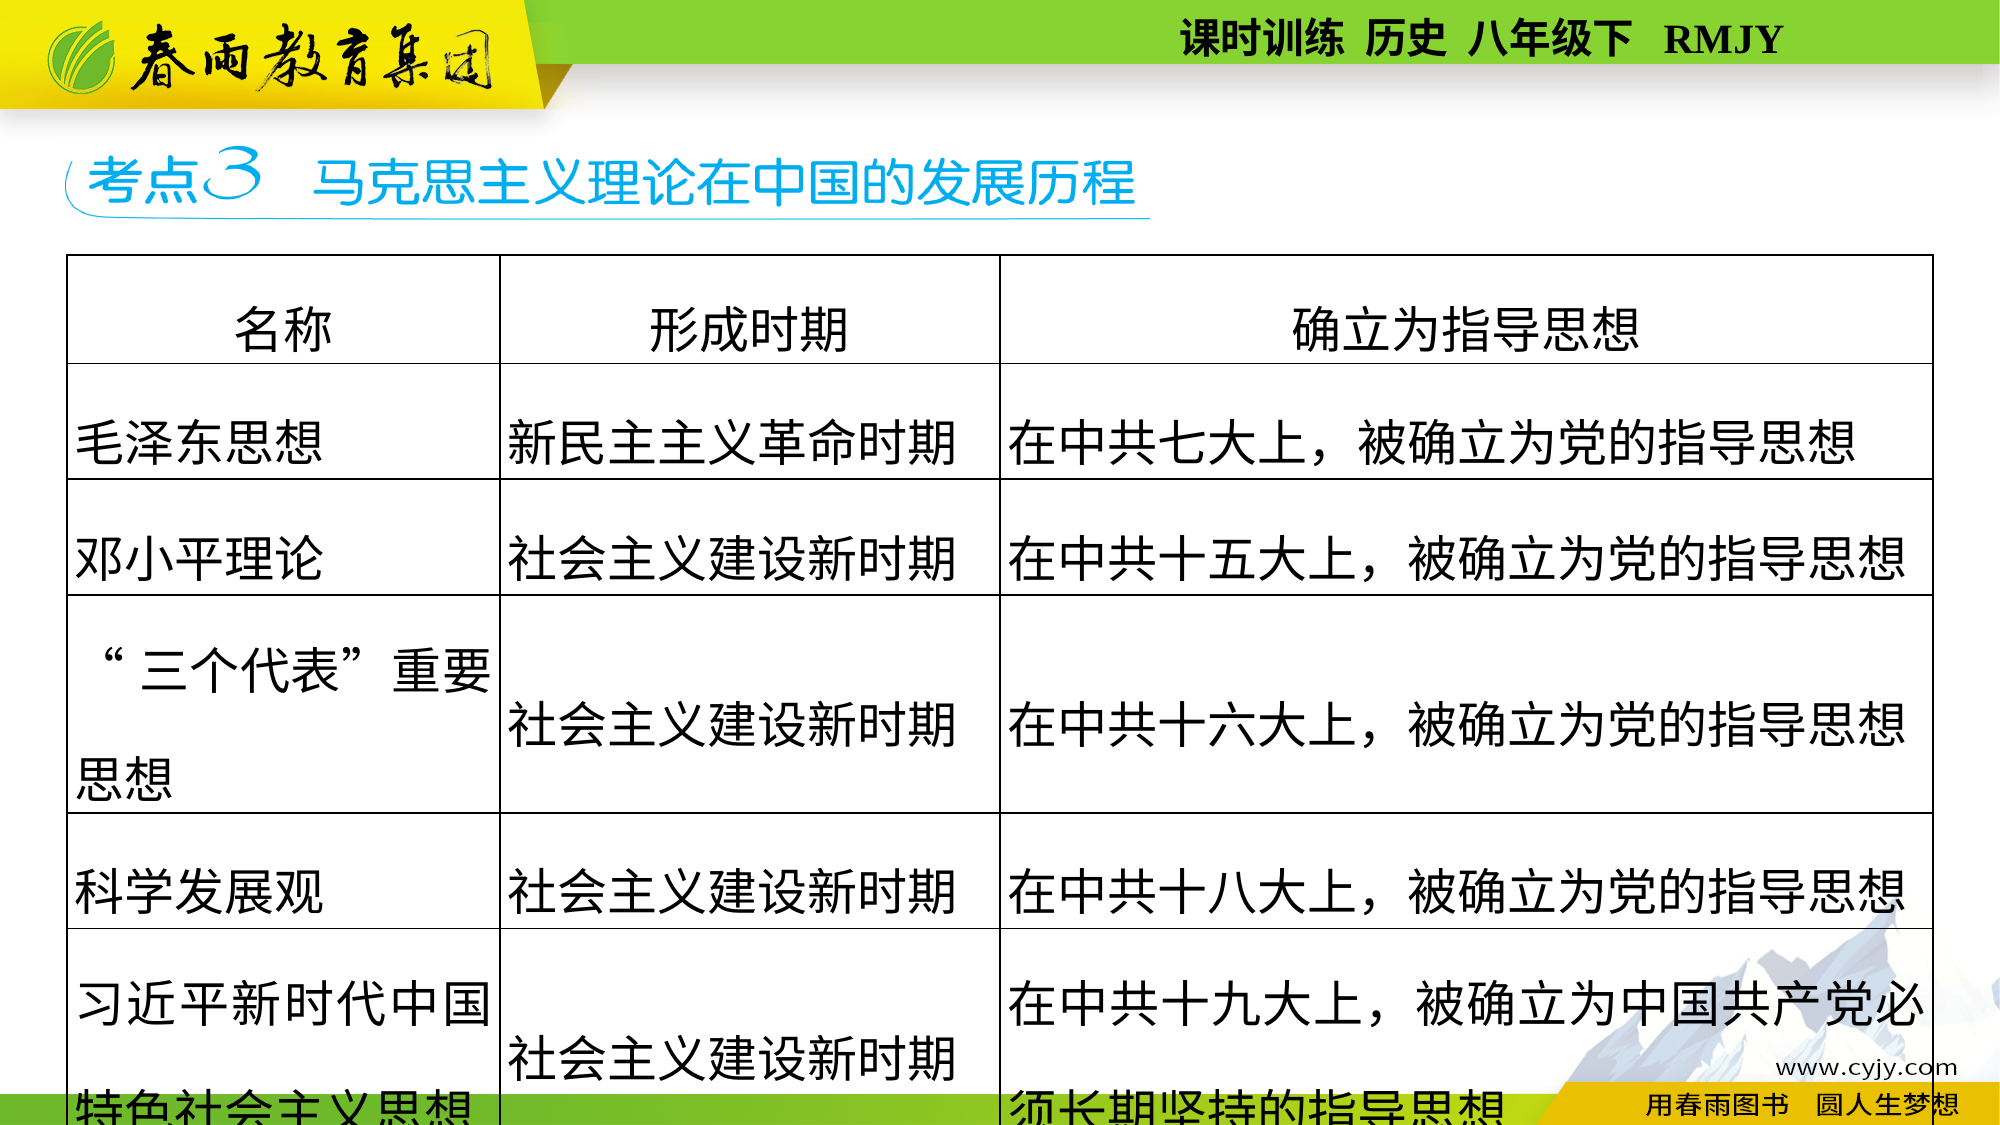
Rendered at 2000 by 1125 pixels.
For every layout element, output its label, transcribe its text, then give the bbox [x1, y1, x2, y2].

table_cell 邓小平理论 [68, 480, 499, 594]
table_header 名称 [68, 256, 499, 363]
table_cell 在中共十五大上，被确立为党的指导思想 [1001, 480, 1932, 594]
picture [0, 0, 2000, 1125]
table_cell 在中共十九大上，被确立为中国共产党必须长期坚持的指导思想 [1001, 929, 1932, 1125]
table_header 确立为指导思想 [1001, 256, 1932, 363]
table_cell 社会主义建设新时期 [501, 814, 999, 928]
table_cell 社会主义建设新时期 [501, 929, 999, 1125]
table_cell 在中共七大上，被确立为党的指导思想 [1001, 364, 1932, 478]
table_cell 新民主主义革命时期 [501, 364, 999, 478]
table_header 形成时期 [501, 256, 999, 363]
table_cell 科学发展观 [68, 814, 499, 928]
table_cell “三个代表”重要思想 [68, 596, 499, 812]
table_cell 社会主义建设新时期 [501, 480, 999, 594]
table_cell 习近平新时代中国特色社会主义思想 [68, 929, 499, 1125]
table_cell 毛泽东思想 [68, 364, 499, 478]
table_cell 社会主义建设新时期 [501, 596, 999, 812]
table_cell 在中共十八大上，被确立为党的指导思想 [1001, 814, 1932, 928]
table_cell 在中共十六大上，被确立为党的指导思想 [1001, 596, 1932, 812]
